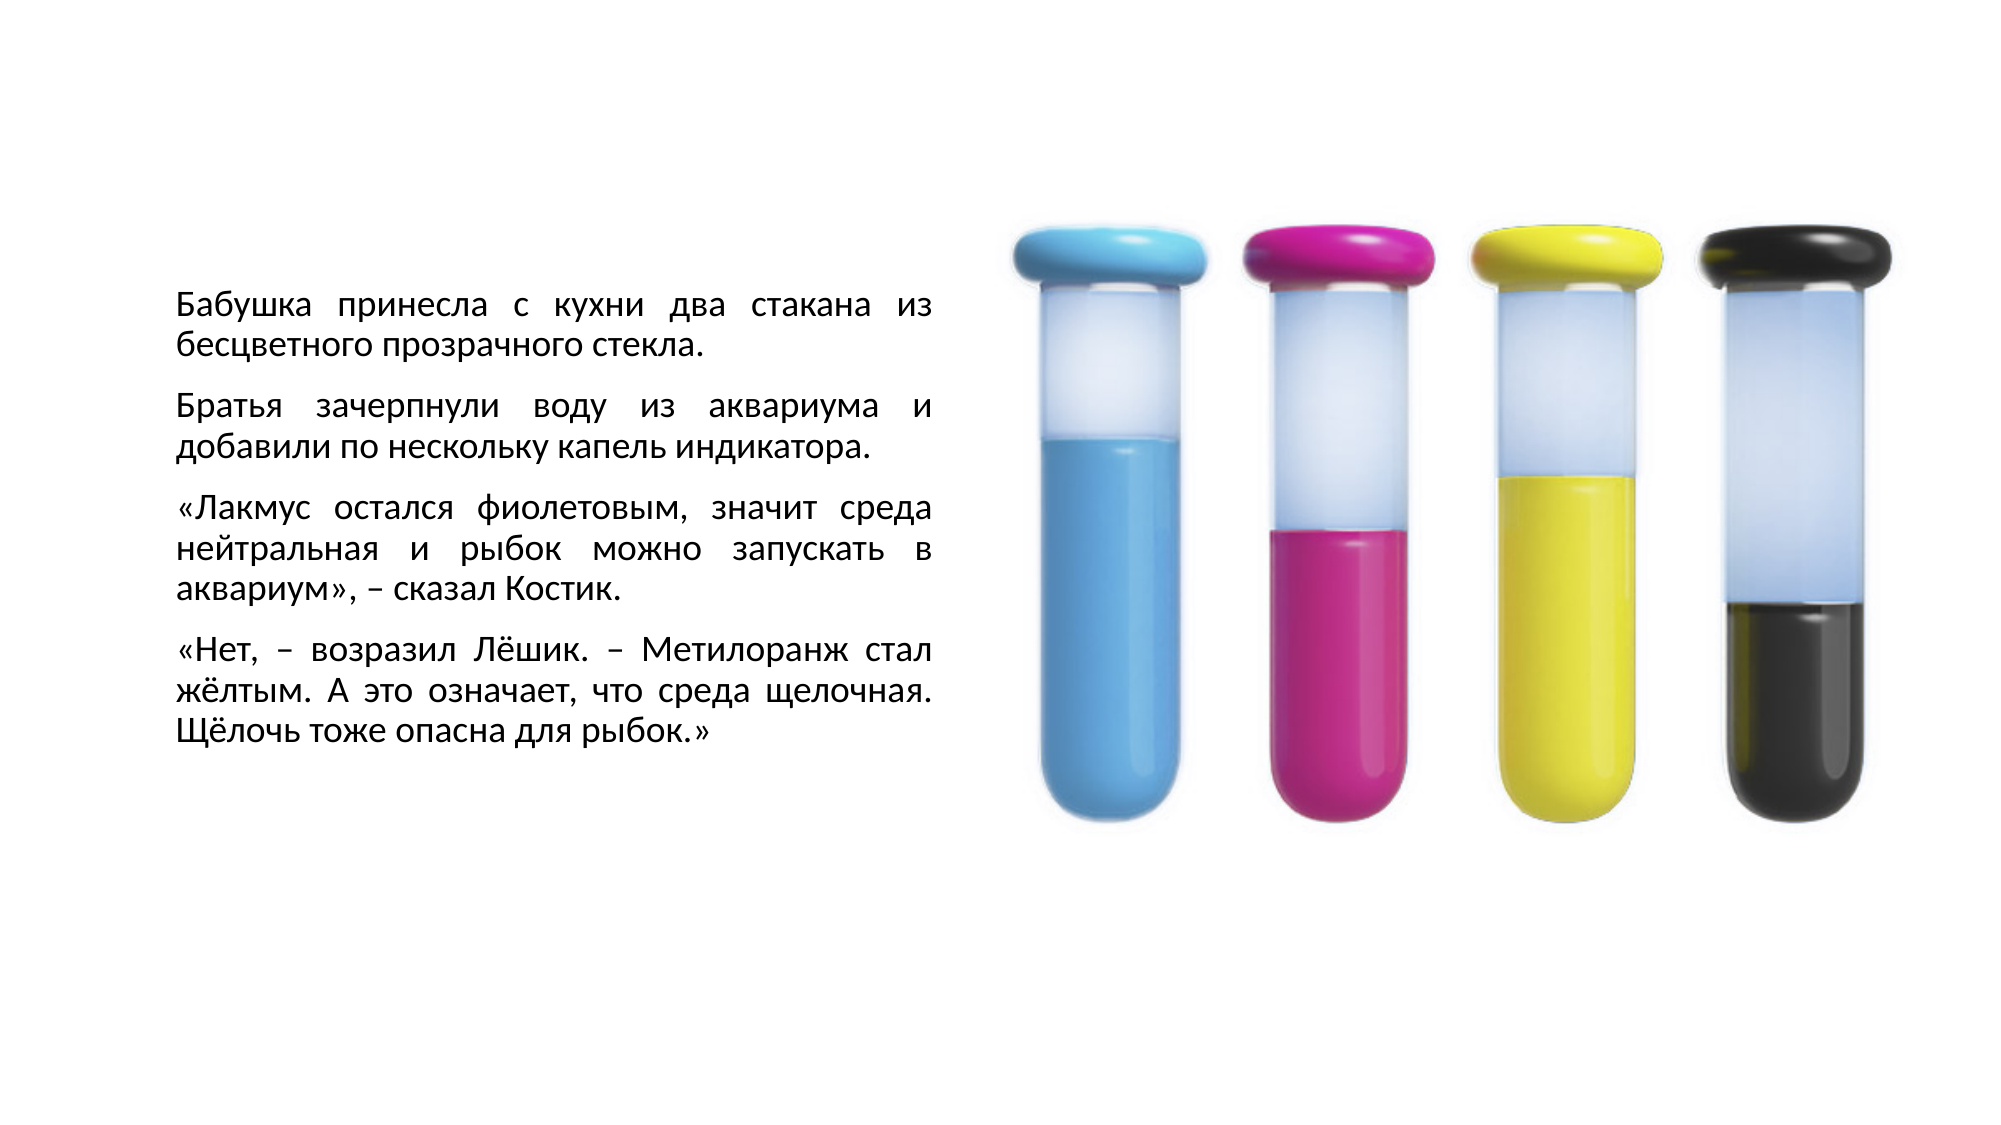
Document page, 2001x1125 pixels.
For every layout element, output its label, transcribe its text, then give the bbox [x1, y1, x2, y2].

subtitle Бабушка принесла с кухни два стакана из бесцветного прозрачного стекла. Братья зачерпнули воду из аквариума и добавили по нескольку капель индикатора. «Лакмус остался фиолетовым, значит среда нейтральная и рыбок можно запускать в аквариум», – сказал Костик. «Нет, – возразил Лёшик. – Метилоранж стал жёлтым. А это означает, что среда щелочная. Щёлочь тоже опасна для рыбок.» [160, 276, 949, 1125]
picture [983, 113, 1929, 912]
